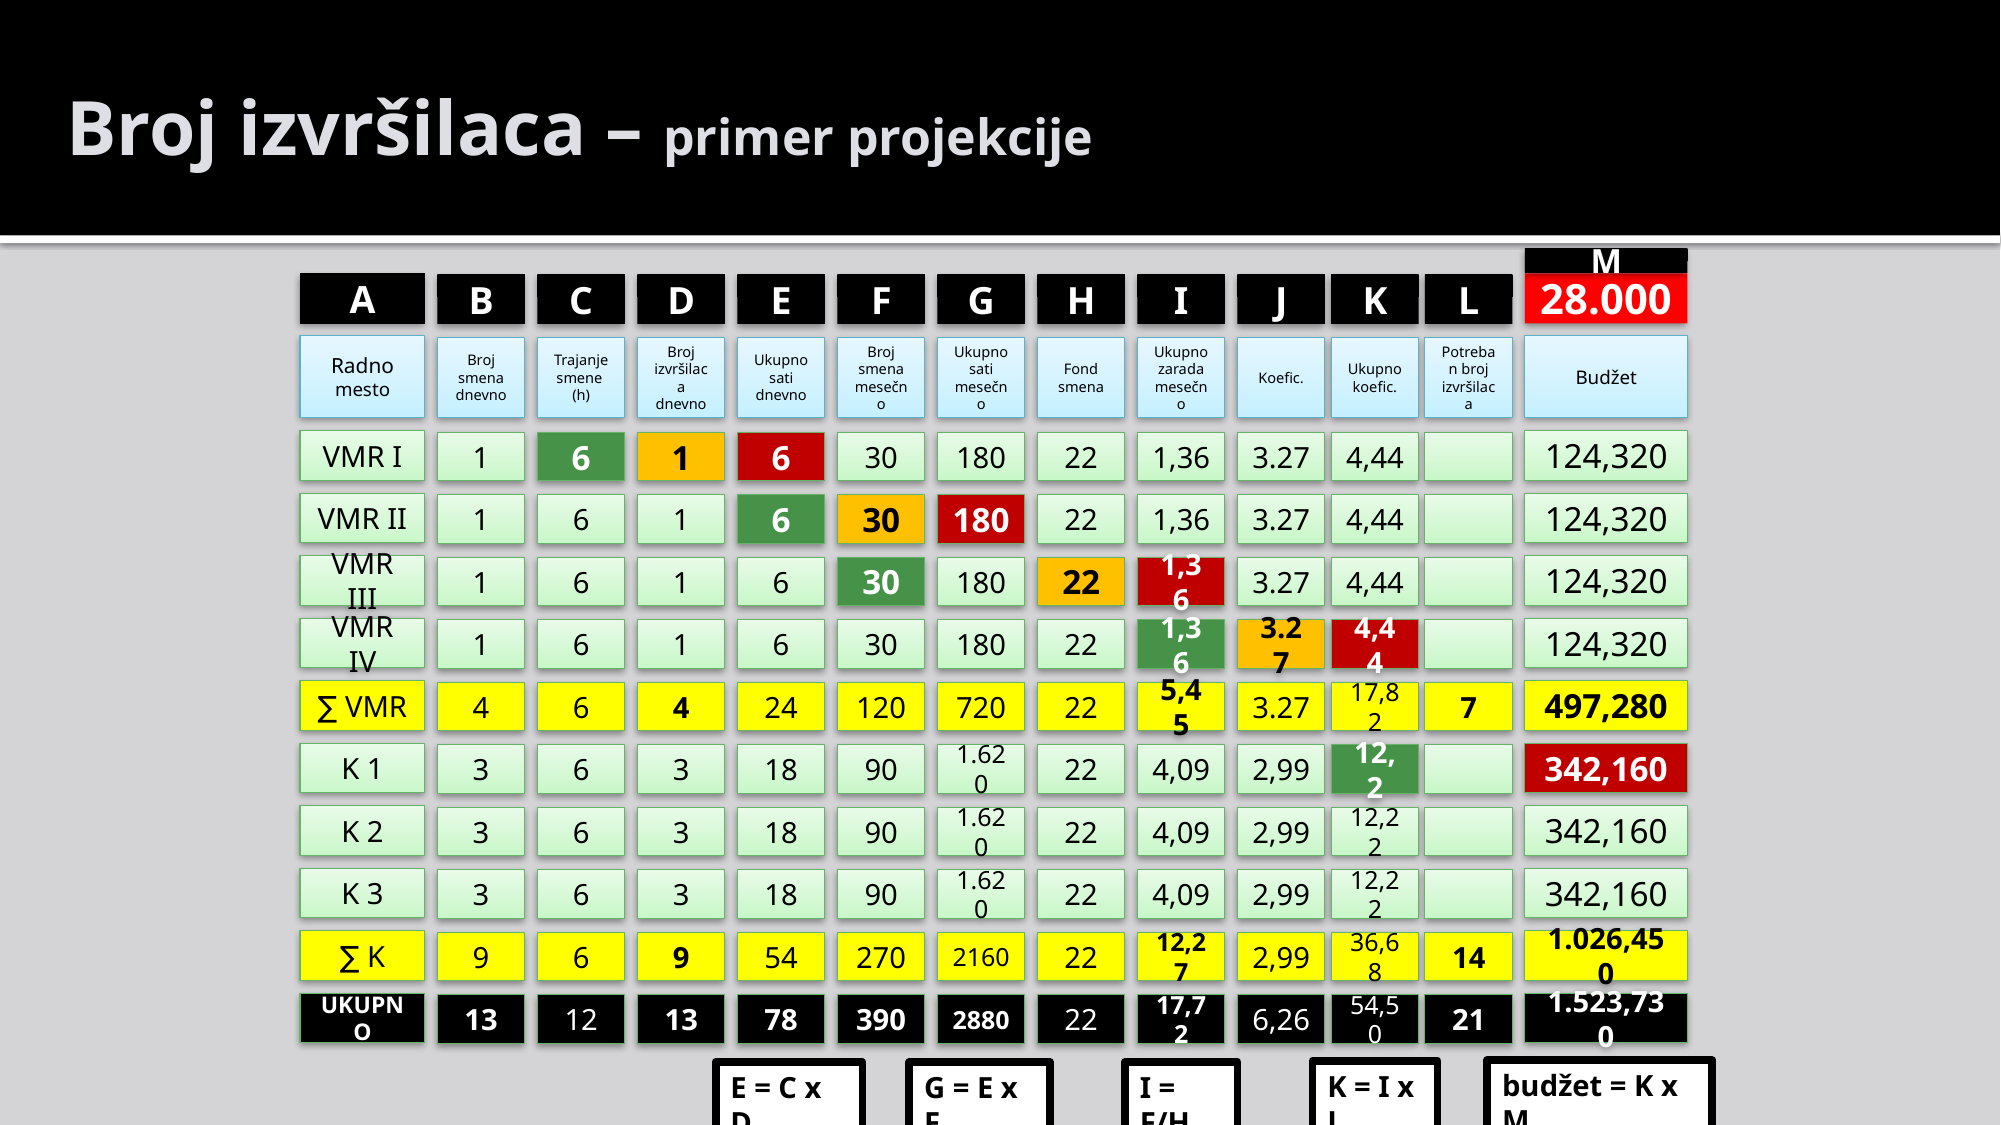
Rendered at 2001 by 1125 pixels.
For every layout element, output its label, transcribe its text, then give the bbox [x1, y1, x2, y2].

text_box 1 [637, 432, 725, 481]
text_box 6,26 [1237, 994, 1325, 1044]
text_box 90 [837, 869, 925, 919]
text_box 3 [437, 744, 525, 794]
text_box 12,2 [1331, 744, 1419, 794]
text_box K 2 [299, 805, 425, 856]
text_box 1 [437, 557, 525, 606]
text_box 9 [437, 932, 525, 981]
text_box F [837, 274, 925, 324]
text_box E = C x D [712, 1058, 866, 1125]
text_box J [1237, 274, 1325, 324]
text_box 6 [537, 494, 625, 544]
text_box Broj smena mesečno [837, 337, 925, 418]
text_box 342,160 [1524, 805, 1688, 856]
text_box 1.620 [937, 744, 1025, 794]
text_box 4,09 [1137, 744, 1225, 794]
text_box 22 [1037, 807, 1125, 856]
text_box 3.27 [1237, 432, 1325, 481]
text_box 14 [1424, 932, 1513, 981]
text_box 2,99 [1237, 932, 1325, 981]
text_box 1 [637, 557, 725, 606]
text_box UKUPNO [299, 993, 425, 1043]
text_box 4,44 [1331, 432, 1419, 481]
text_box Broj izvršilaca – primer projekcije [12, 37, 1650, 213]
text_box 22 [1037, 932, 1125, 981]
text_box 90 [837, 807, 925, 856]
text_box 6 [537, 557, 625, 606]
text_box Budžet [1524, 335, 1688, 418]
text_box K [1331, 274, 1419, 324]
text_box VMR II [299, 493, 425, 543]
text_box 6 [537, 869, 625, 919]
text_box 7 [1424, 682, 1513, 731]
text_box 36,68 [1331, 932, 1419, 981]
text_box 18 [737, 807, 825, 856]
list [262, 237, 1725, 1125]
text_box L [1424, 274, 1513, 324]
text_box budžet = K x M [1483, 1056, 1716, 1125]
text_box G [937, 274, 1025, 324]
text_box I [1137, 274, 1225, 324]
text_box 1 [437, 494, 525, 544]
text_box 124,320 [1524, 493, 1688, 543]
text_box 24 [737, 682, 825, 731]
text_box 28.000 [1524, 280, 1688, 324]
text_box 30 [837, 432, 925, 481]
text_box 22 [1037, 557, 1125, 606]
text_box [1424, 619, 1513, 669]
text_box 120 [837, 682, 925, 731]
text_box 6 [537, 682, 625, 731]
text_box [1424, 869, 1513, 919]
text_box 6 [737, 494, 825, 544]
text_box 54 [737, 932, 825, 981]
text_box 4,44 [1331, 557, 1419, 606]
text_box 1,36 [1137, 494, 1225, 544]
text_box 17,72 [1137, 994, 1225, 1044]
text_box 22 [1037, 869, 1125, 919]
text_box 6 [537, 432, 625, 481]
text_box 2,99 [1237, 807, 1325, 856]
text_box 6 [737, 557, 825, 606]
text_box 4 [437, 682, 525, 731]
text_box 3.27 [1237, 682, 1325, 731]
text_box 2,99 [1237, 869, 1325, 919]
text_box 1.523,730 [1524, 993, 1688, 1043]
text_box Fond smena [1037, 337, 1125, 418]
text_box Trajanje smene (h) [537, 337, 625, 418]
text_box 3 [437, 807, 525, 856]
text_box K 1 [299, 743, 425, 793]
text_box 1,36 [1137, 432, 1225, 481]
text_box 17,82 [1331, 682, 1419, 731]
text_box 12,22 [1331, 869, 1419, 919]
text_box VMR I [299, 430, 425, 481]
text_box [1424, 807, 1513, 856]
text_box VMR IV [299, 618, 425, 668]
text_box 4 [637, 682, 725, 731]
text_box G = E x F [905, 1058, 1054, 1125]
text_box 6 [537, 932, 625, 981]
text_box 18 [737, 744, 825, 794]
text_box 22 [1037, 432, 1125, 481]
text_box Ukupno zarada mesečno [1137, 337, 1225, 418]
text_box 3.27 [1237, 619, 1325, 669]
text_box 1 [637, 619, 725, 669]
text_box A [300, 273, 425, 324]
text_box Koefic. [1237, 337, 1325, 418]
text_box ∑ K [299, 930, 425, 981]
text_box 4,44 [1331, 494, 1419, 544]
text_box 22 [1037, 619, 1125, 669]
text_box 390 [837, 994, 925, 1044]
text_box 9 [637, 932, 725, 981]
text_box 1.026,450 [1524, 930, 1688, 981]
text_box 6 [537, 807, 625, 856]
text_box 124,320 [1524, 555, 1688, 606]
text_box 497,280 [1524, 680, 1688, 731]
text_box 4,09 [1137, 807, 1225, 856]
text_box Broj izvršilaca dnevno [637, 337, 725, 418]
text_box Ukupno sati mesečno [937, 337, 1025, 418]
text_box 2,99 [1237, 744, 1325, 794]
text_box Radno mesto [299, 335, 425, 418]
text_box 30 [837, 557, 925, 606]
text_box Ukupno sati dnevno [737, 337, 825, 418]
text_box 13 [437, 994, 525, 1044]
text_box [1424, 432, 1513, 481]
text_box 12,22 [1331, 807, 1419, 856]
text_box 1,36 [1137, 619, 1225, 669]
text_box 30 [837, 619, 925, 669]
text_box 180 [937, 619, 1025, 669]
text_box 6 [537, 744, 625, 794]
text_box 22 [1037, 494, 1125, 544]
text_box Ukupno koefic. [1331, 337, 1419, 418]
text_box VMR III [299, 555, 425, 606]
text_box 180 [937, 432, 1025, 481]
text_box 2880 [937, 994, 1025, 1044]
text_box 21 [1424, 994, 1513, 1044]
text_box 3 [637, 869, 725, 919]
text_box 18 [737, 869, 825, 919]
text_box 180 [937, 494, 1025, 544]
text_box 3 [637, 807, 725, 856]
text_box 6 [537, 619, 625, 669]
text_box 342,160 [1524, 868, 1688, 918]
text_box 22 [1037, 994, 1125, 1044]
text_box 2160 [937, 932, 1025, 981]
text_box H [1037, 274, 1125, 324]
text_box 5,45 [1137, 682, 1225, 731]
text_box K 3 [299, 868, 425, 918]
text_box 270 [837, 932, 925, 981]
text_box 22 [1037, 744, 1125, 794]
text_box 124,320 [1524, 430, 1688, 481]
text_box 54,50 [1331, 994, 1419, 1044]
text_box 180 [937, 557, 1025, 606]
text_box [1424, 494, 1513, 544]
text_box 4,09 [1137, 869, 1225, 919]
text_box E [737, 274, 825, 324]
text_box 342,160 [1524, 743, 1688, 793]
text_box 78 [737, 994, 825, 1044]
text_box 12 [537, 994, 625, 1044]
text_box 6 [737, 432, 825, 481]
text_box 4,44 [1331, 619, 1419, 669]
text_box M [1524, 248, 1688, 273]
text_box 90 [837, 744, 925, 794]
text_box [1424, 744, 1513, 794]
text_box 3.27 [1237, 557, 1325, 606]
text_box B [437, 274, 525, 324]
text_box 12,27 [1137, 932, 1225, 981]
text_box 1 [437, 619, 525, 669]
text_box [1424, 557, 1513, 606]
text_box 22 [1037, 682, 1125, 731]
text_box ∑ VMR [299, 680, 425, 731]
text_box 1 [637, 494, 725, 544]
text_box 3.27 [1237, 494, 1325, 544]
text_box 1 [437, 432, 525, 481]
text_box 13 [637, 994, 725, 1044]
text_box 1.620 [937, 869, 1025, 919]
text_box 720 [937, 682, 1025, 731]
text_box 124,320 [1524, 618, 1688, 668]
text_box I = F/H [1121, 1058, 1241, 1125]
text_box 1,36 [1137, 557, 1225, 606]
text_box C [537, 274, 625, 324]
text_box 30 [837, 494, 925, 544]
text_box 3 [437, 869, 525, 919]
text_box Potreban broj izvršilaca [1424, 337, 1513, 418]
text_box D [637, 274, 725, 324]
text_box K = I x J [1309, 1057, 1441, 1125]
text_box 6 [737, 619, 825, 669]
text_box 1.620 [937, 807, 1025, 856]
text_box Broj smena dnevno [437, 337, 525, 418]
text_box 3 [637, 744, 725, 794]
